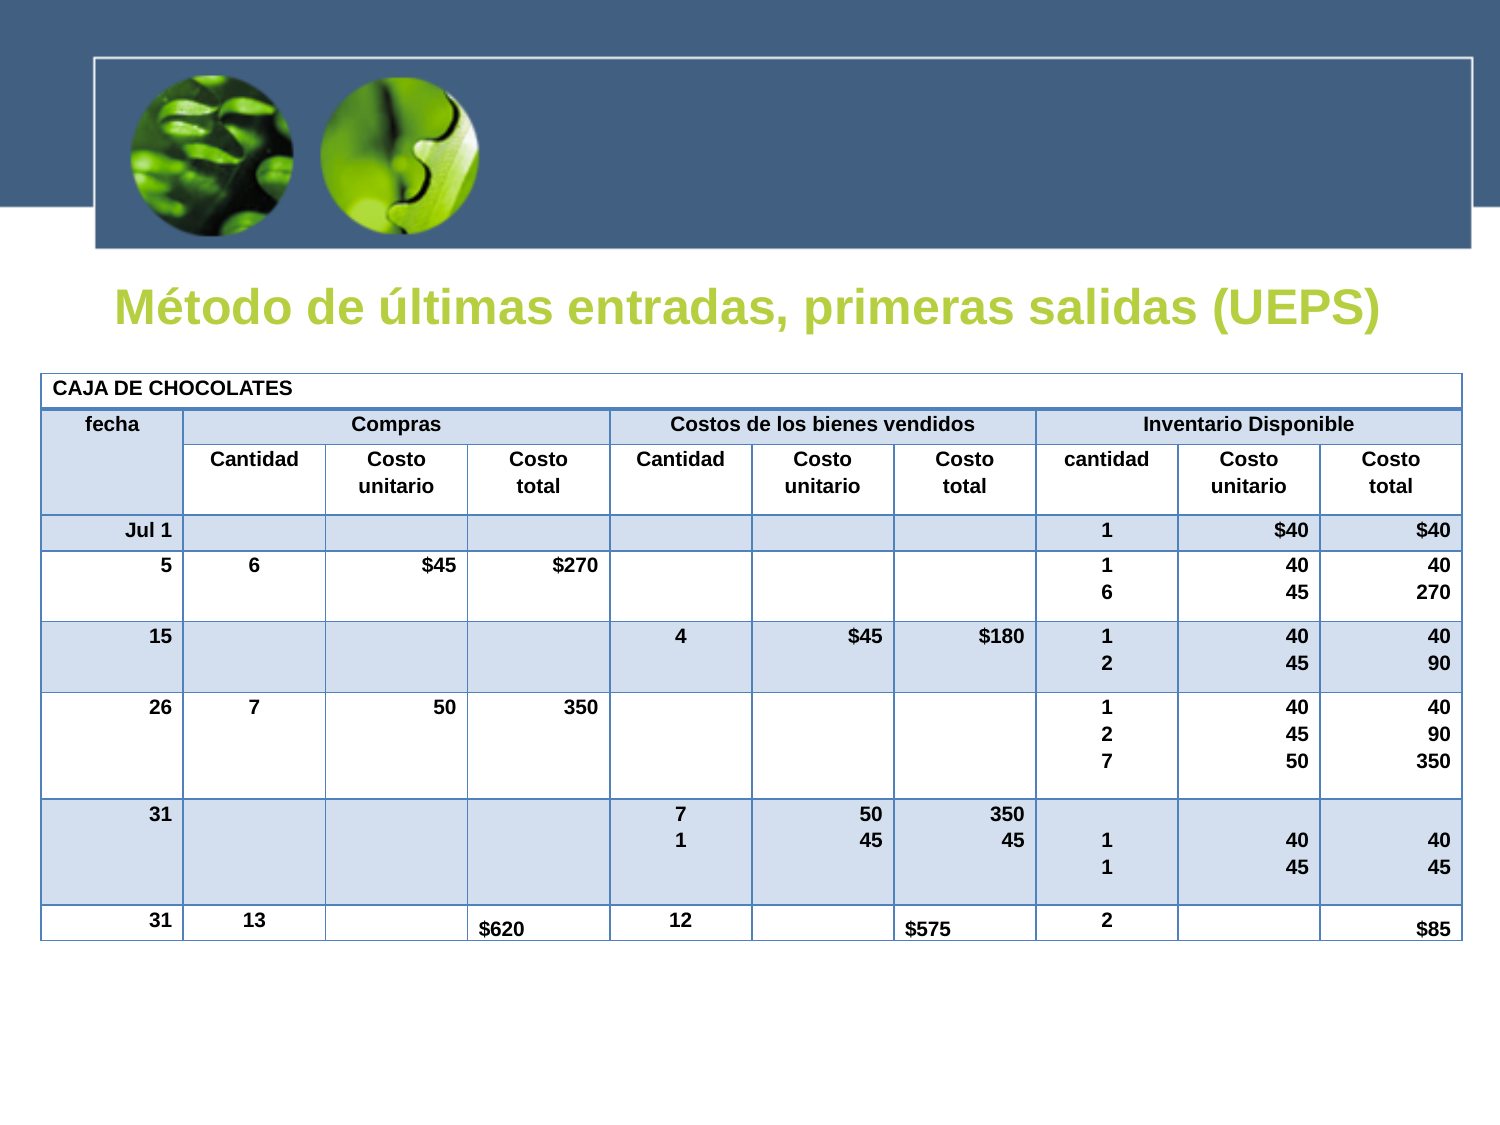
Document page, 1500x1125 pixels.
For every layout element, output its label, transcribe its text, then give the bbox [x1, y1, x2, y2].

table_cell 4 [611, 622, 751, 692]
table_cell 40 45 [1179, 800, 1319, 904]
table_cell [611, 552, 751, 621]
table_cell [468, 800, 609, 904]
table_cell 1 2 [1037, 622, 1177, 692]
table_cell Compras [184, 411, 609, 444]
table_cell 40 45 [1179, 552, 1319, 621]
table_cell 7 1 [611, 800, 751, 904]
table_cell 40 45 [1179, 622, 1319, 692]
table_cell [326, 906, 467, 940]
table_cell [1179, 906, 1319, 940]
table_cell cantidad [1037, 445, 1177, 514]
table_cell 1 2 7 [1037, 693, 1177, 798]
table_cell 15 [42, 622, 182, 692]
table_cell 40 90 350 [1321, 693, 1461, 798]
table_cell [184, 516, 325, 550]
table_cell Costo unitario [1179, 445, 1319, 514]
table_cell $85 [1321, 906, 1461, 940]
table_cell 50 45 [753, 800, 893, 904]
table_cell [326, 800, 467, 904]
table_cell 6 [184, 552, 325, 621]
table_cell 1 [1037, 516, 1177, 550]
table_cell 5 [42, 552, 182, 621]
table_cell 12 [611, 906, 751, 940]
picture [0, 0, 1500, 1125]
table_cell [468, 516, 609, 550]
table_cell Cantidad [184, 445, 325, 514]
table_cell $45 [326, 552, 467, 621]
table_cell 350 [468, 693, 609, 798]
table_cell 40 45 [1321, 800, 1461, 904]
table_cell $270 [468, 552, 609, 621]
table_cell [895, 552, 1035, 621]
table_header CAJA DE CHOCOLATES [42, 374, 1461, 407]
table_cell [895, 516, 1035, 550]
table_cell $620 [468, 906, 609, 940]
table_cell $45 [753, 622, 893, 692]
table_cell [895, 693, 1035, 798]
table_cell Costo total [895, 445, 1035, 514]
table_cell 31 [42, 800, 182, 904]
table_cell [184, 800, 325, 904]
table_cell 2 [1037, 906, 1177, 940]
table_cell fecha [42, 411, 182, 514]
table_cell Costo unitario [326, 445, 467, 514]
table_cell [753, 552, 893, 621]
table_cell [753, 516, 893, 550]
table_cell 350 45 [895, 800, 1035, 904]
table_cell 50 [326, 693, 467, 798]
table_cell 40 270 [1321, 552, 1461, 621]
table_cell 7 [184, 693, 325, 798]
table_cell 26 [42, 693, 182, 798]
table_cell [753, 693, 893, 798]
table_cell $40 [1179, 516, 1319, 550]
table_cell 1 1 [1037, 800, 1177, 904]
table_cell 13 [184, 906, 325, 940]
table_cell [326, 516, 467, 550]
table_cell Costo unitario [753, 445, 893, 514]
table_cell $180 [895, 622, 1035, 692]
table_cell Costo total [468, 445, 609, 514]
table_cell Costos de los bienes vendidos [611, 411, 1035, 444]
table_cell 40 45 50 [1179, 693, 1319, 798]
table_cell [611, 693, 751, 798]
table_cell Costo total [1321, 445, 1461, 514]
table_cell $40 [1321, 516, 1461, 550]
table_cell Jul 1 [42, 516, 182, 550]
text_box Método de últimas entradas, primeras salidas (UEPS) [100, 267, 1400, 342]
table_cell [326, 622, 467, 692]
table_cell Inventario Disponible [1037, 411, 1461, 444]
table_cell [468, 622, 609, 692]
table_cell 31 [42, 906, 182, 940]
table_cell [184, 622, 325, 692]
table_cell 40 90 [1321, 622, 1461, 692]
table_cell 1 6 [1037, 552, 1177, 621]
table_cell [753, 906, 893, 940]
table_cell $575 [895, 906, 1035, 940]
table_cell Cantidad [611, 445, 751, 514]
table_cell [611, 516, 751, 550]
